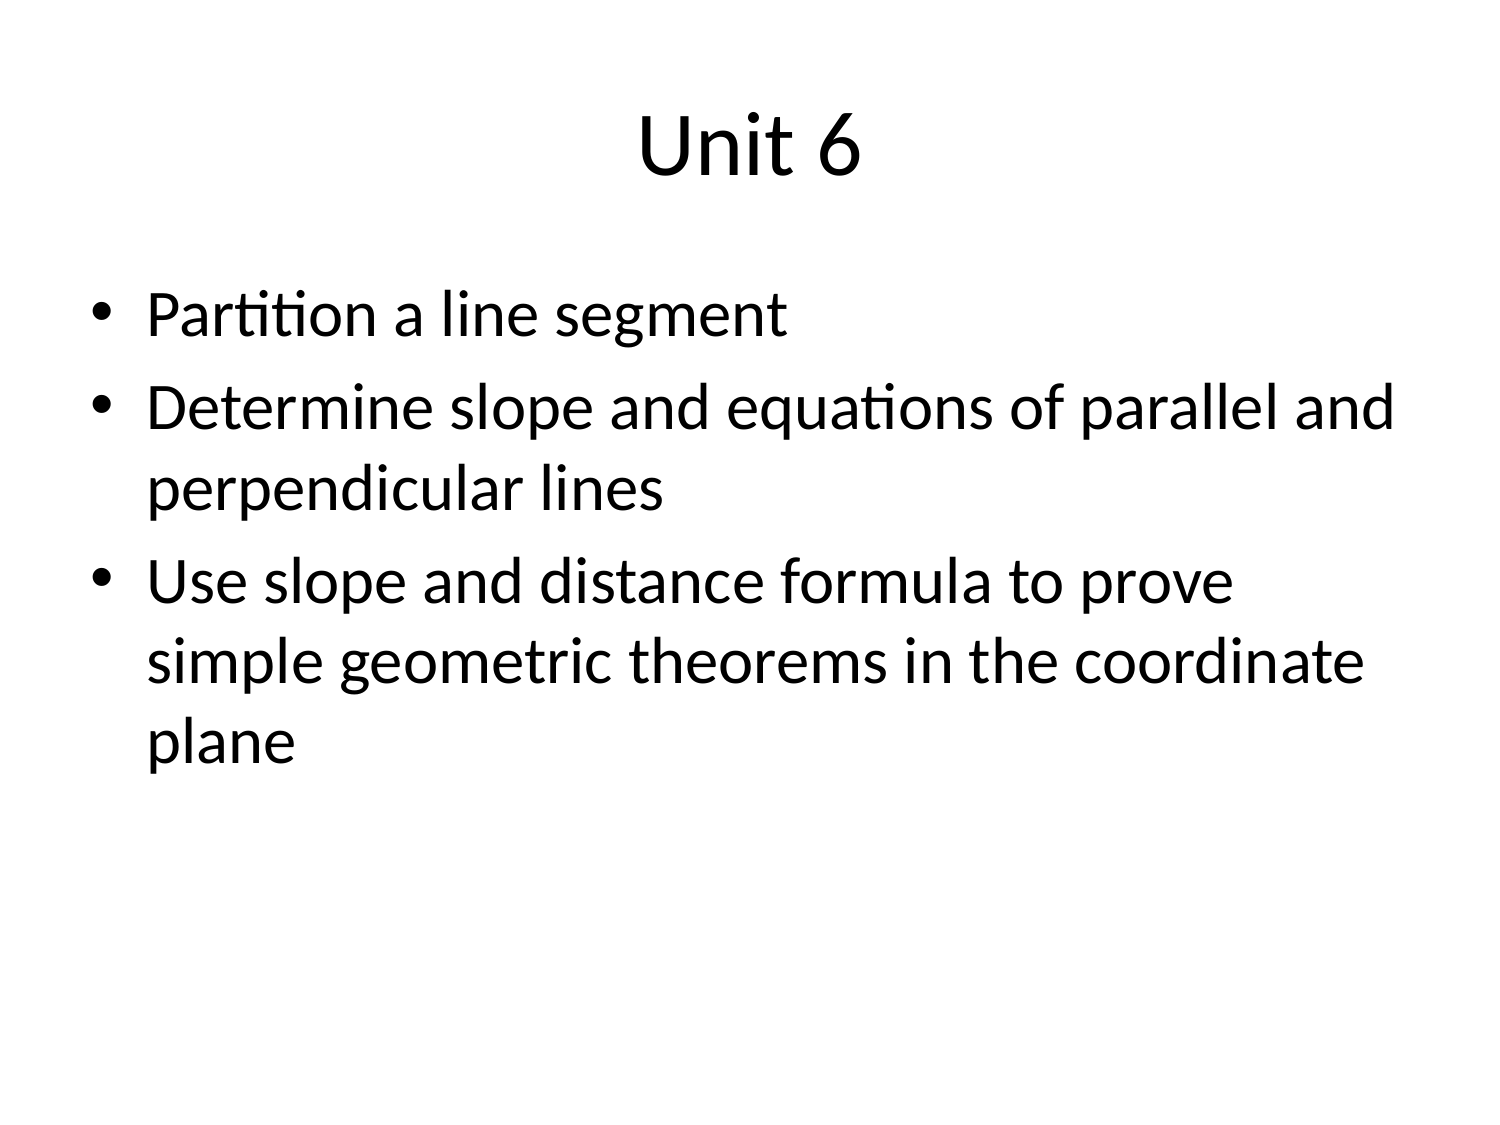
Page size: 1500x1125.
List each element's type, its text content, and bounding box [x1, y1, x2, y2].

title Unit 6 [75, 45, 1425, 233]
list Partition a line segment Determine slope and equations of parallel and perpendicular lines Use slope and distance formula to prove simple geometric theorems in the coordinate plane [75, 262, 1425, 1005]
